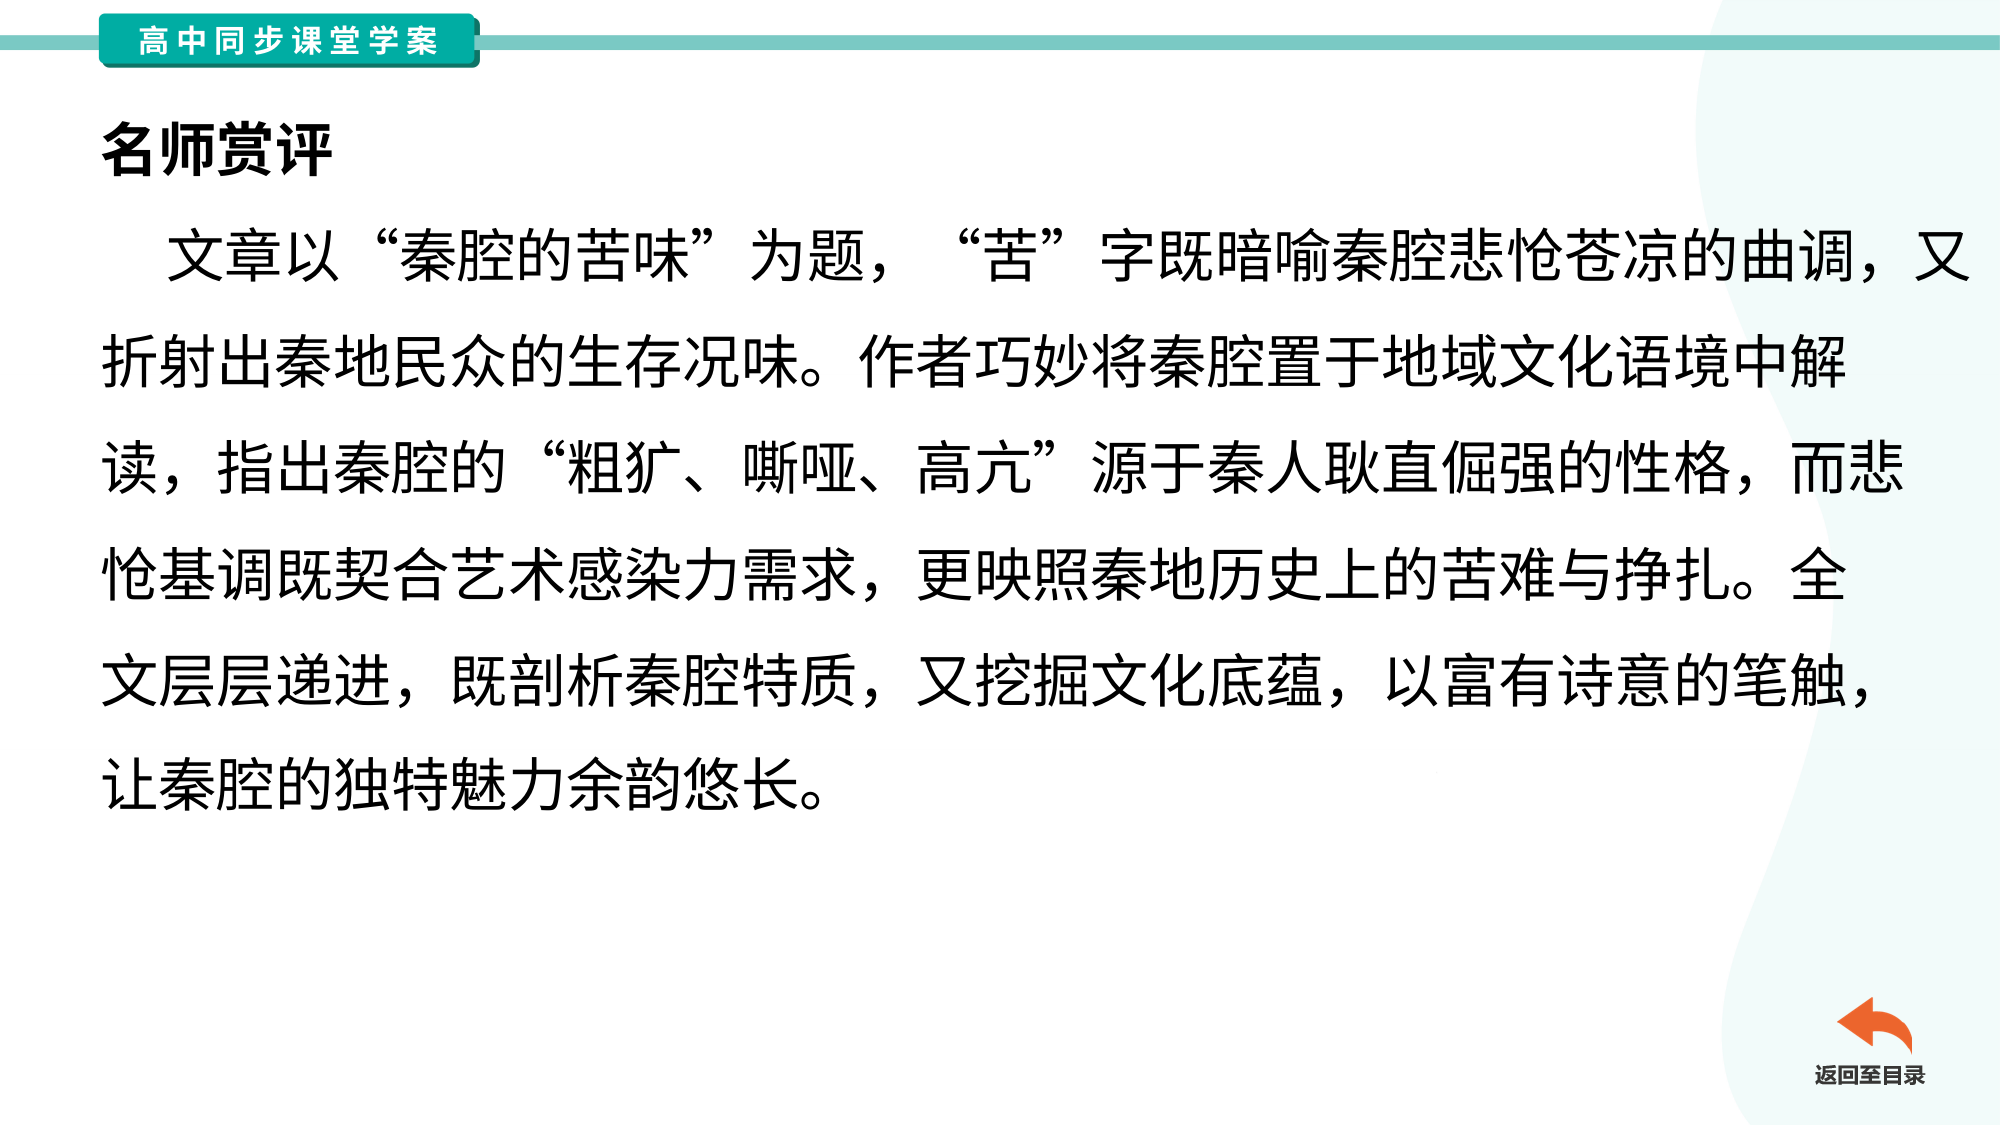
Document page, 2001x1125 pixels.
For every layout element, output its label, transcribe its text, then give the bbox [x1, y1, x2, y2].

text_box 名师赏评 文章以“秦腔的苦味”为题，“苦”字既暗喻秦腔悲怆苍凉的曲调，又 折射出秦地民众的生存况味。作者巧妙将秦腔置于地域文化语境中解 读，指出秦腔的“粗犷、嘶哑、高亢”源于秦人耿直倔强的性格，而悲 怆基调既契合艺术感染力需求，更映照秦地历史上的苦难与挣扎。全 文层层递进，既剖析秦腔特质，又挖掘文化底蕴，以富有诗意的笔触， 让秦腔的独特魅力余韵悠长。 [100, 76, 1899, 808]
picture [0, 0, 2000, 1125]
